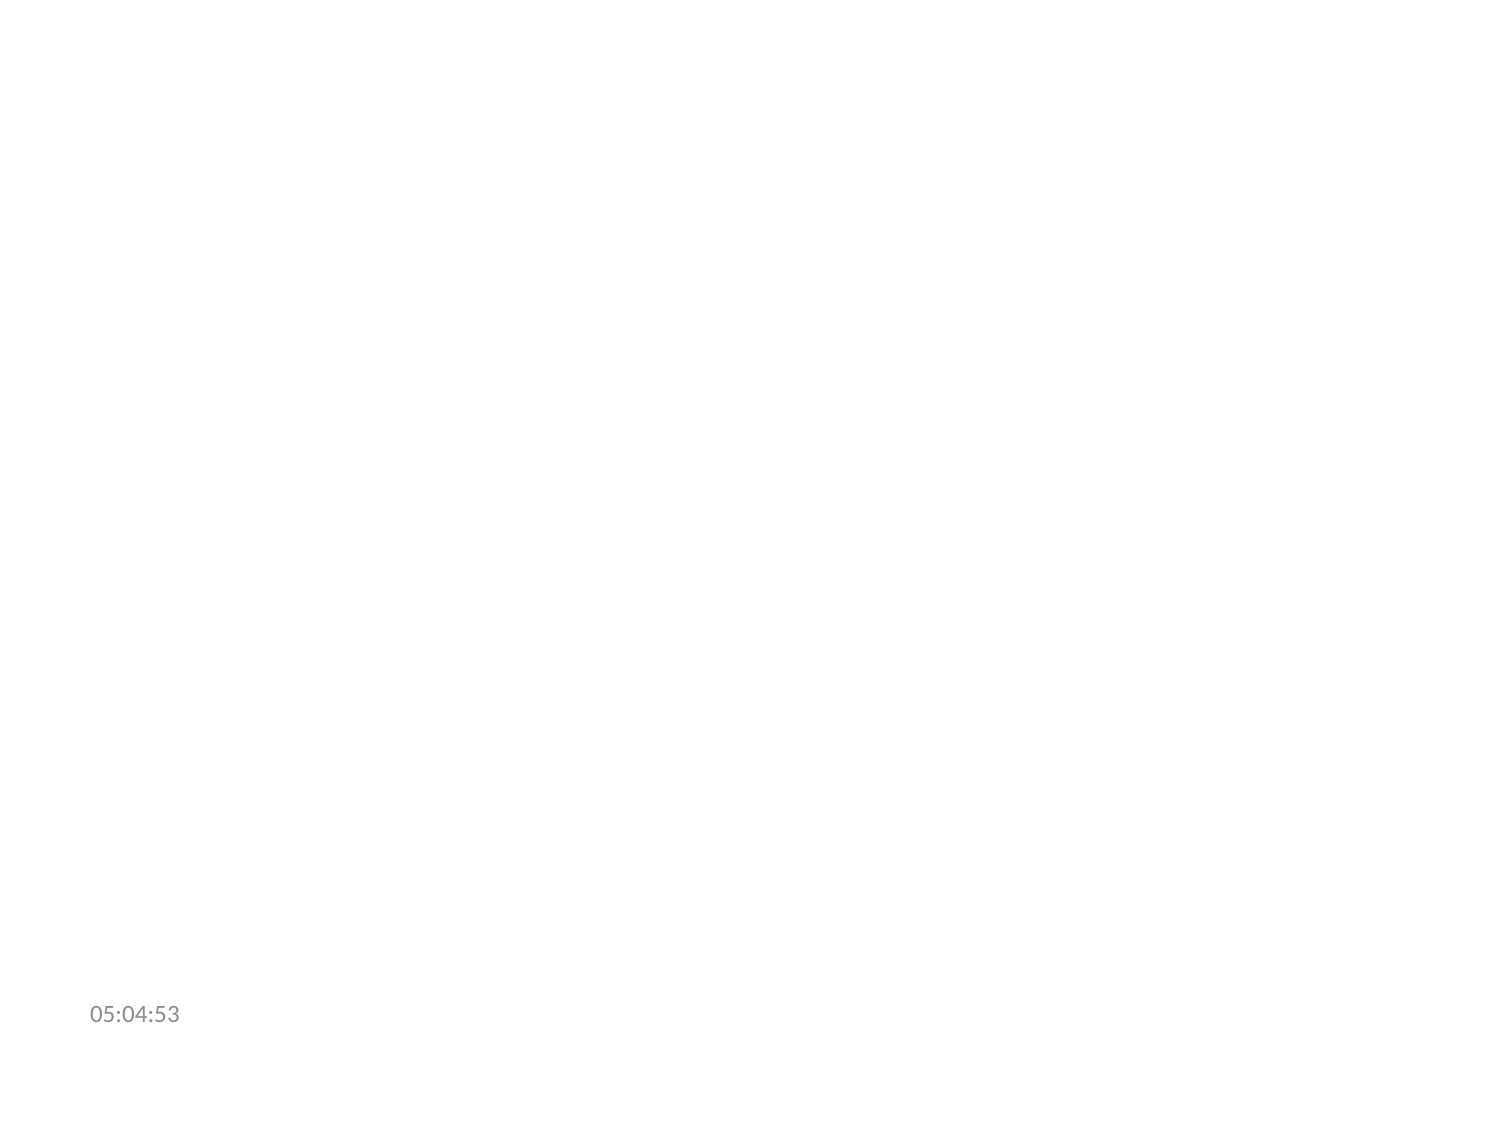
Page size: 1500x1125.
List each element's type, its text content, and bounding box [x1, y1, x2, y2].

text_box 15:35:09 [75, 982, 425, 1043]
